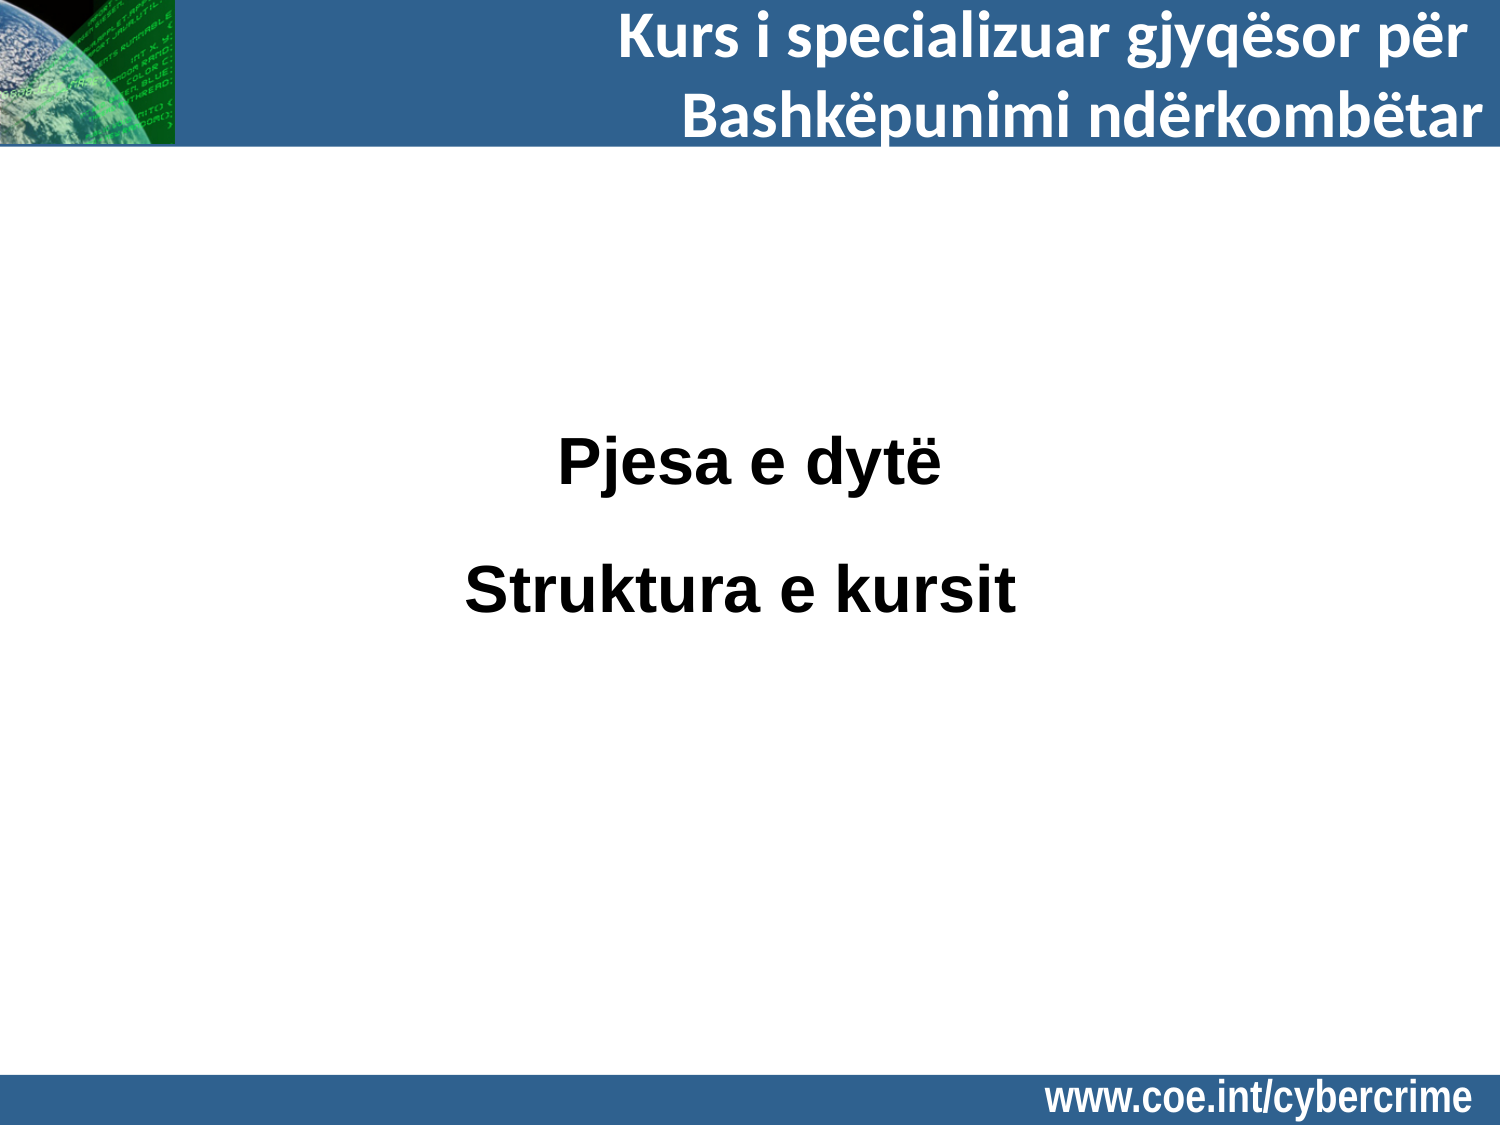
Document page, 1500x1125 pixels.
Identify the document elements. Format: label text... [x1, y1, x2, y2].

picture [0, 0, 175, 144]
text_box Kurs i specializuar gjyqësor për Bashkëpunimi ndërkombëtar [177, 0, 1500, 149]
text_box [0, 1073, 1030, 1125]
text_box Pjesa e dytë Struktura e kursit [50, 425, 1450, 633]
text_box www.coe.int/cybercrime [1030, 1059, 1500, 1125]
